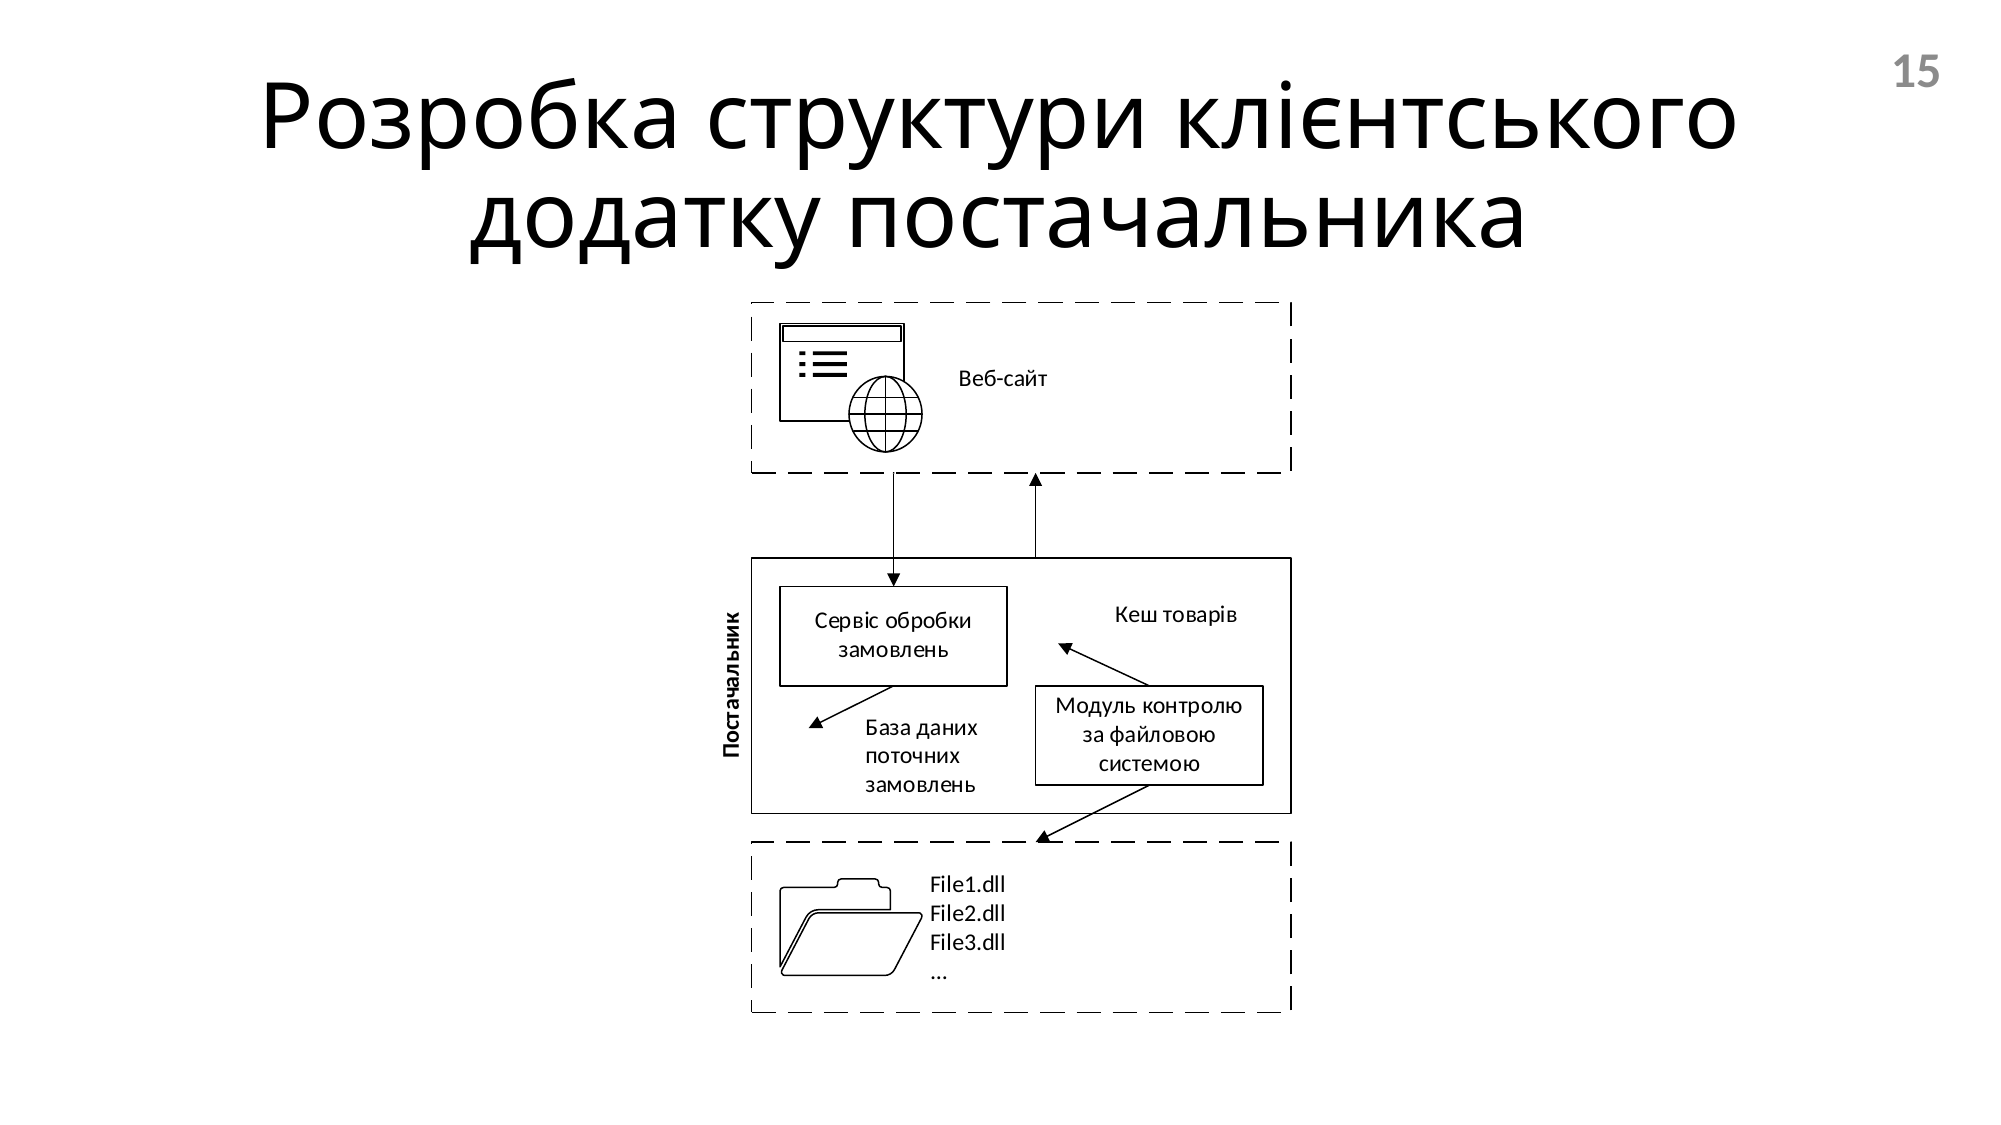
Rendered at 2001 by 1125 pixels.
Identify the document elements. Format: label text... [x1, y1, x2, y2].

slide_number 15 [1506, 37, 1957, 98]
title Розробка структури клієнтського додатку постачальника [137, 59, 1863, 278]
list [707, 299, 1293, 1014]
